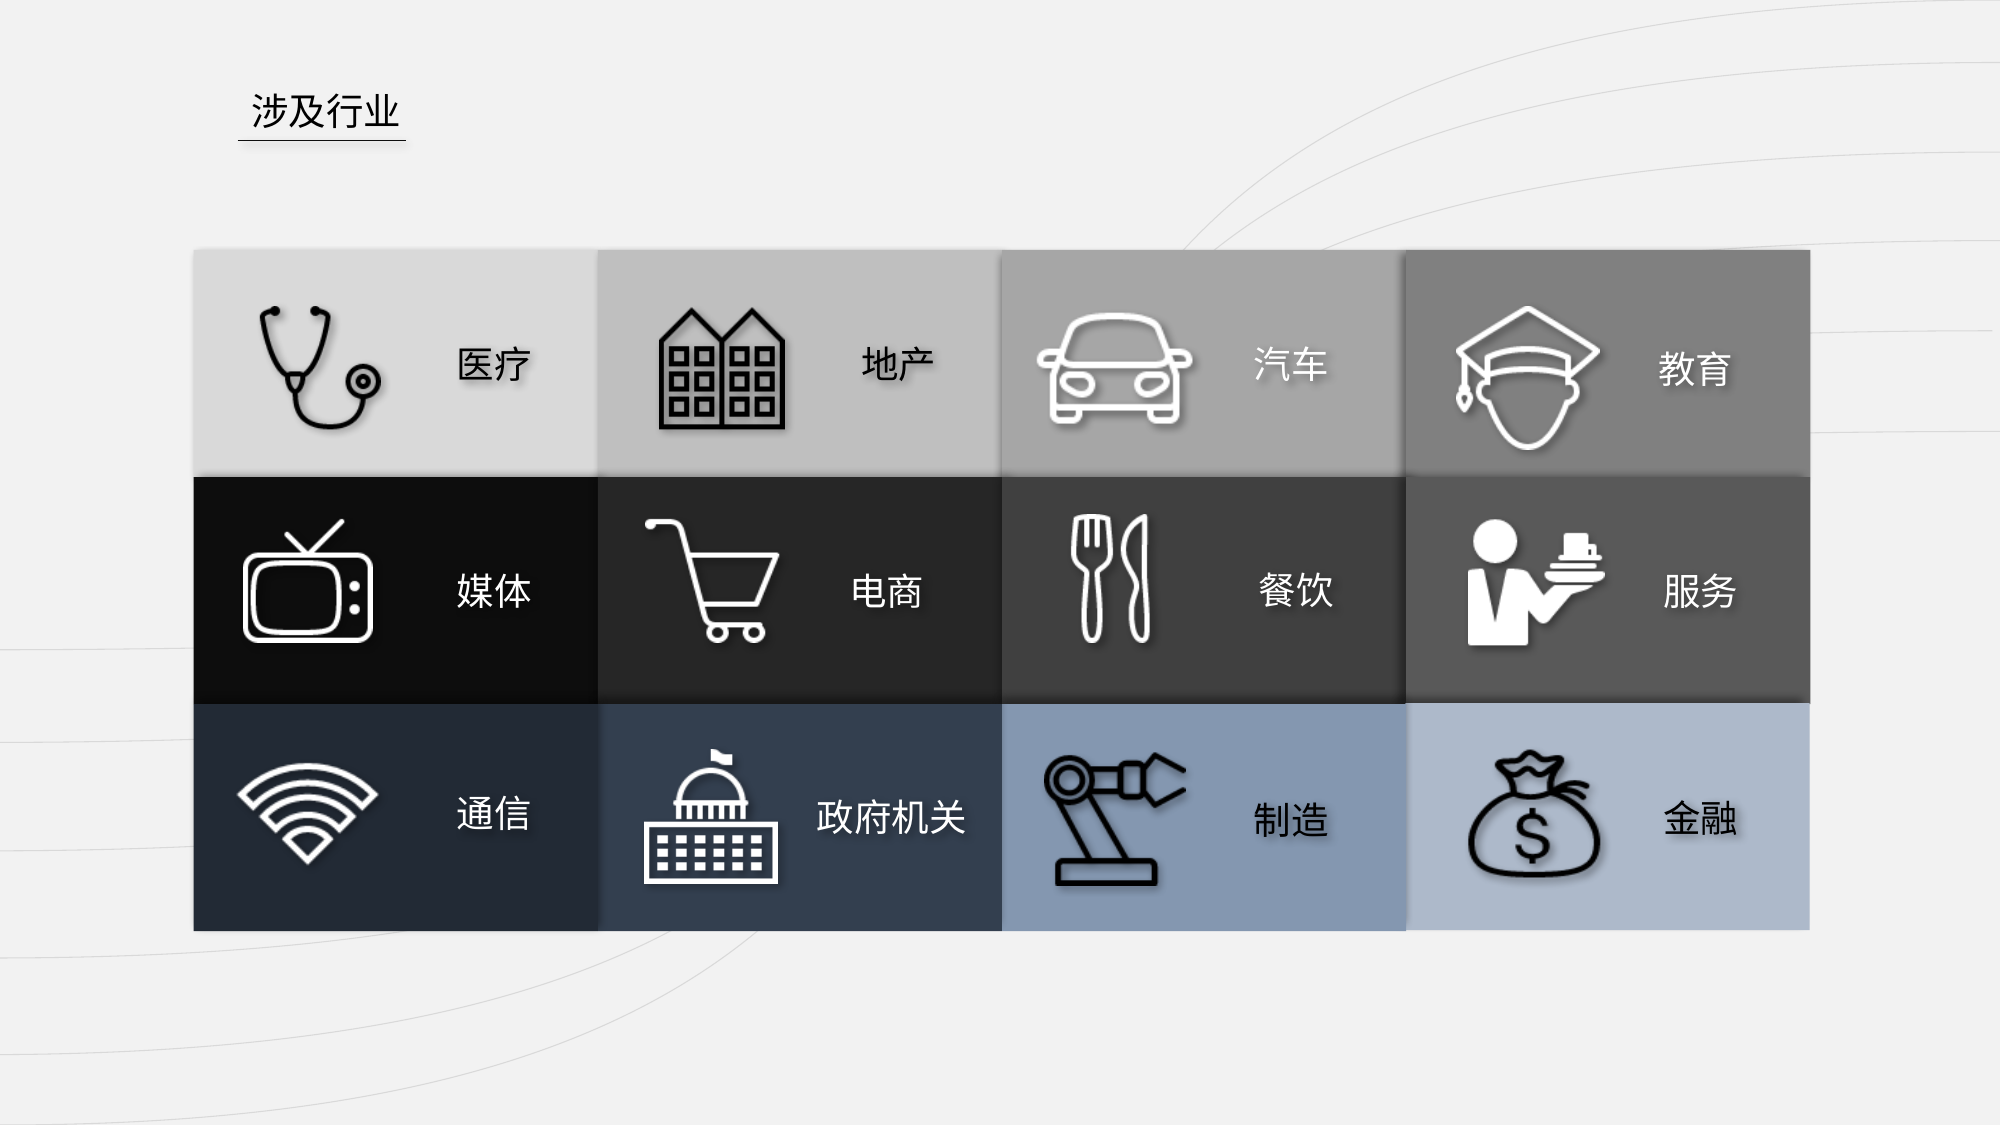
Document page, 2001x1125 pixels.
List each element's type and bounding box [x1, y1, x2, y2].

text_box [597, 477, 1002, 704]
text_box [0, 0, 2000, 1125]
text_box [597, 249, 1002, 477]
text_box [1002, 477, 1406, 704]
text_box [193, 477, 597, 704]
text_box [598, 704, 1003, 932]
text_box [1406, 249, 1811, 477]
text_box [1003, 704, 1407, 932]
text_box [193, 704, 598, 932]
text_box [1406, 477, 1811, 705]
text_box [1002, 249, 1406, 477]
text_box [193, 249, 597, 477]
text_box [1405, 703, 1810, 931]
